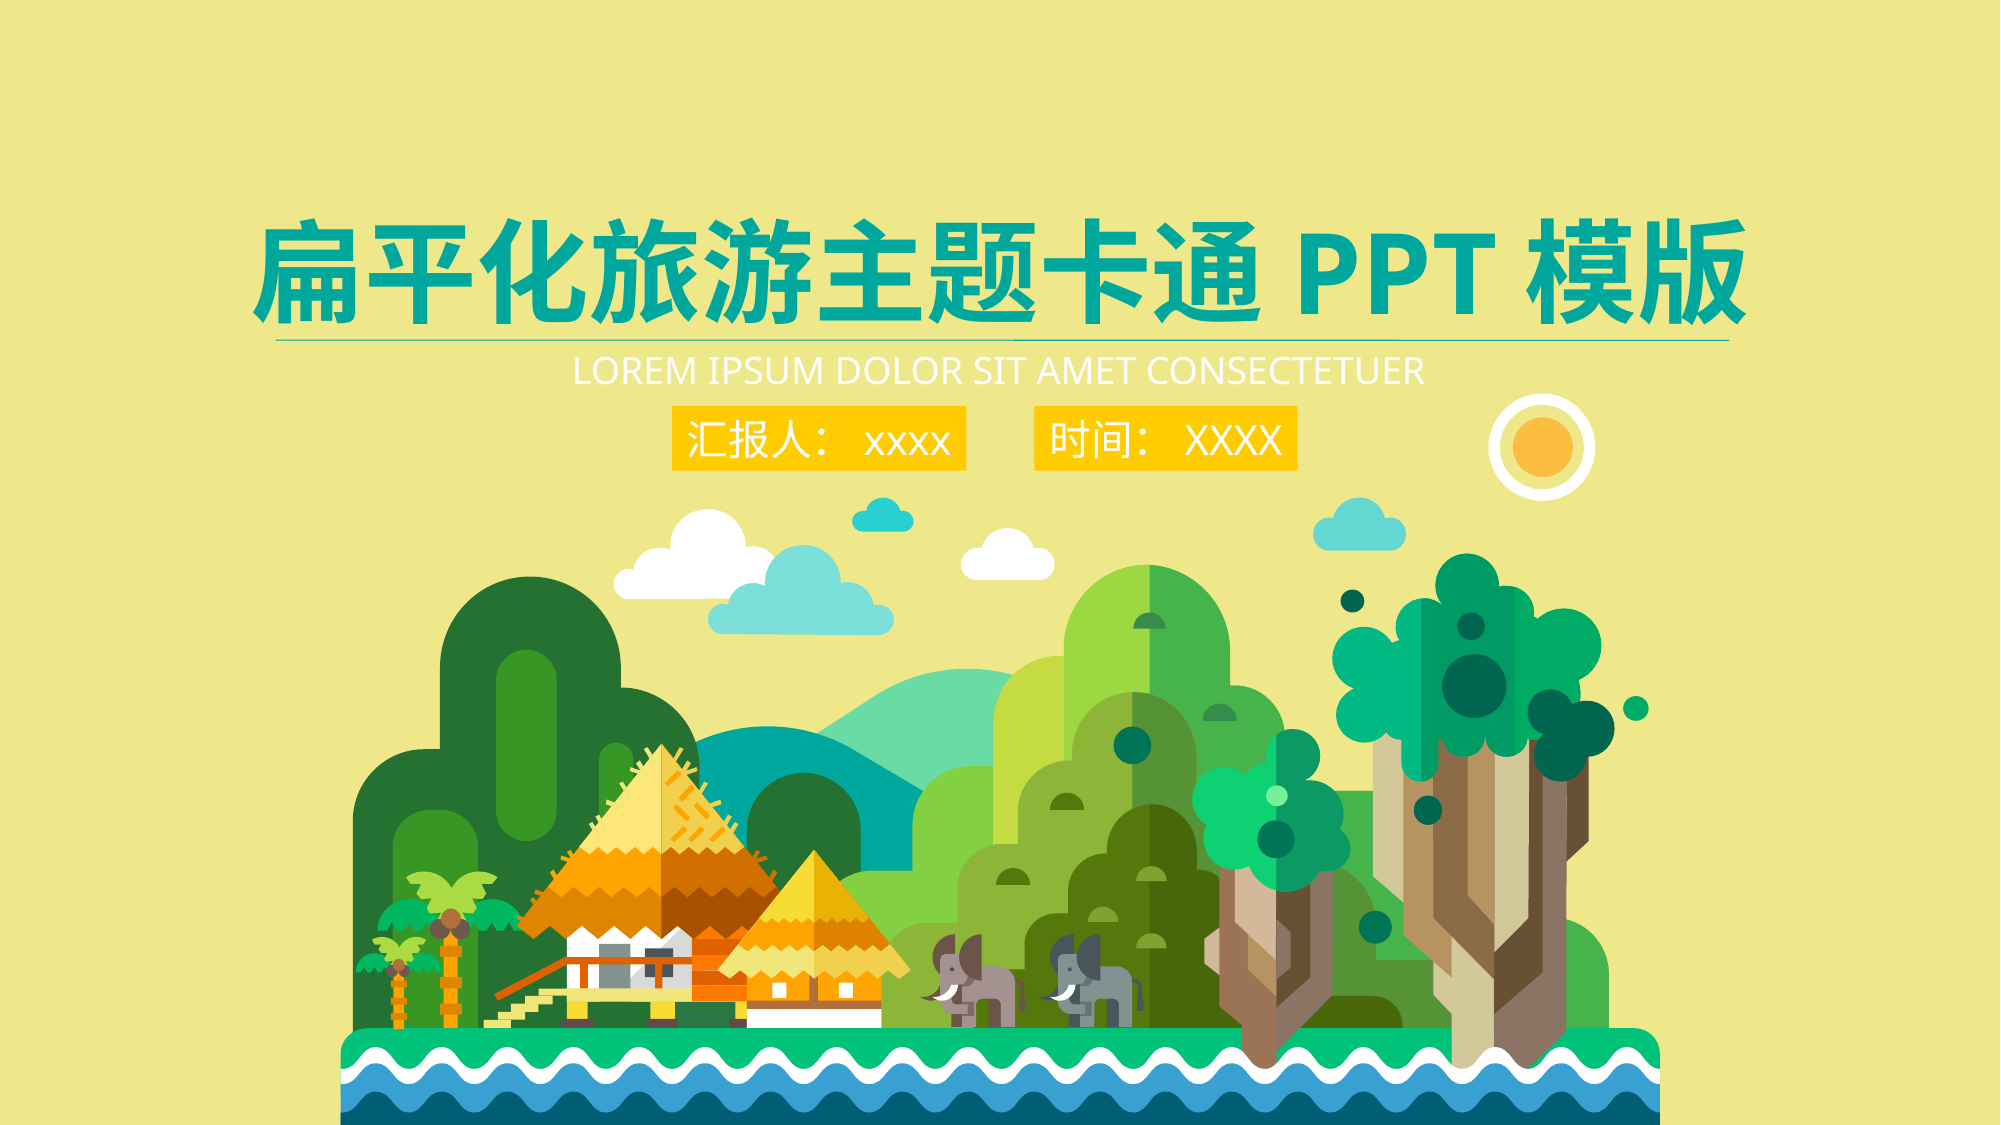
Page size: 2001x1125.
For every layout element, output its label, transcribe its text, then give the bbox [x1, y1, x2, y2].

text_box [1457, 612, 1485, 641]
text_box [385, 964, 399, 978]
text_box [661, 743, 745, 855]
text_box [681, 767, 698, 777]
text_box [708, 545, 894, 636]
text_box [735, 1002, 746, 1018]
text_box [746, 1009, 882, 1028]
text_box [695, 927, 724, 939]
text_box [962, 977, 974, 987]
text_box [993, 655, 1063, 844]
text_box [746, 971, 809, 1000]
text_box [1106, 999, 1118, 1028]
text_box [1057, 954, 1086, 996]
text_box [932, 984, 958, 1001]
text_box [664, 770, 682, 787]
text_box [960, 528, 1055, 581]
text_box [729, 1018, 746, 1028]
text_box [1192, 733, 1277, 891]
text_box [765, 869, 778, 888]
text_box [371, 936, 399, 964]
text_box [440, 945, 462, 957]
text_box [1038, 985, 1057, 1001]
text_box [1277, 1028, 1451, 1068]
text_box [566, 849, 577, 860]
text_box [663, 965, 674, 978]
text_box [566, 1002, 588, 1018]
text_box [1049, 984, 1076, 1001]
text_box [560, 855, 579, 866]
text_box [814, 917, 891, 952]
text_box [977, 999, 988, 1028]
text_box [1467, 742, 1494, 925]
text_box [1372, 734, 1403, 903]
text_box [458, 924, 479, 1028]
text_box [599, 965, 631, 988]
text_box [1433, 938, 1494, 1068]
text_box [696, 726, 923, 871]
text_box [566, 988, 692, 1002]
text_box 汇报人：xxxx [671, 406, 967, 471]
text_box [1335, 790, 1429, 959]
text_box [533, 889, 552, 900]
text_box [619, 781, 632, 799]
text_box [443, 1015, 458, 1028]
text_box [1202, 703, 1237, 721]
text_box [443, 957, 458, 977]
text_box [691, 955, 728, 971]
text_box [1403, 773, 1452, 978]
text_box [911, 766, 993, 925]
text_box [717, 943, 814, 979]
text_box [818, 971, 882, 1000]
text_box [494, 957, 692, 1001]
text_box [759, 850, 814, 923]
text_box [996, 867, 1031, 885]
text_box [1080, 966, 1133, 1028]
text_box [588, 822, 603, 841]
text_box [680, 760, 691, 772]
text_box [393, 1005, 404, 1013]
text_box [644, 965, 655, 978]
text_box [1049, 792, 1085, 810]
text_box [661, 887, 780, 940]
text_box [496, 649, 557, 842]
text_box 扁平化旅游主题卡通PPT模版 [236, 194, 1765, 345]
text_box [1113, 726, 1152, 765]
text_box [1049, 934, 1074, 974]
text_box [1512, 417, 1573, 478]
text_box [440, 908, 461, 929]
text_box [440, 977, 462, 989]
text_box [629, 767, 648, 777]
text_box [529, 897, 544, 915]
text_box [516, 915, 535, 925]
text_box [646, 1018, 678, 1028]
text_box [1276, 884, 1311, 1008]
text_box [631, 965, 655, 988]
text_box [599, 742, 634, 818]
text_box [1009, 804, 1149, 1028]
text_box [580, 960, 588, 989]
text_box [1433, 740, 1494, 980]
text_box [817, 668, 1012, 790]
text_box [1567, 919, 1609, 1028]
text_box [588, 965, 599, 988]
text_box [377, 899, 439, 931]
text_box 时间：XXXX [1034, 406, 1298, 471]
text_box [675, 1002, 735, 1028]
text_box [451, 919, 471, 940]
text_box [920, 984, 940, 1001]
text_box [1219, 867, 1277, 1068]
text_box [720, 814, 732, 828]
text_box [1567, 757, 1589, 862]
text_box [1136, 866, 1167, 882]
text_box [814, 849, 869, 923]
text_box [510, 1003, 539, 1012]
text_box [852, 497, 914, 532]
text_box [959, 934, 982, 981]
text_box [421, 899, 430, 904]
text_box [1070, 985, 1080, 1004]
text_box [738, 919, 814, 952]
text_box [840, 870, 911, 942]
text_box [1150, 565, 1285, 780]
text_box [605, 799, 624, 810]
text_box [1257, 820, 1295, 859]
text_box [814, 944, 911, 979]
text_box [1623, 696, 1649, 721]
text_box [650, 1002, 675, 1018]
text_box [390, 997, 407, 1005]
text_box [1333, 868, 1451, 1028]
text_box [516, 886, 661, 940]
text_box [952, 985, 961, 1004]
text_box LOREM IPSUM DOLOR SIT AMET CONSECTETUER [556, 341, 1441, 400]
text_box [1132, 691, 1219, 876]
text_box [882, 692, 1132, 1028]
text_box [961, 966, 1016, 1028]
text_box [951, 1014, 961, 1027]
text_box [962, 1001, 975, 1016]
text_box [340, 1028, 1242, 1068]
text_box [631, 965, 642, 976]
text_box [678, 784, 695, 802]
text_box [688, 826, 705, 843]
text_box [1527, 689, 1615, 782]
text_box [635, 760, 647, 772]
text_box [1332, 598, 1421, 782]
text_box [1494, 740, 1543, 1014]
text_box [548, 847, 661, 898]
text_box [1493, 776, 1567, 1068]
text_box [709, 826, 727, 843]
text_box [407, 953, 442, 973]
text_box [443, 989, 458, 1003]
text_box [1275, 871, 1334, 1054]
text_box [1488, 393, 1596, 501]
text_box [392, 809, 479, 903]
text_box [340, 1047, 1660, 1084]
text_box [447, 871, 498, 920]
text_box [392, 958, 405, 972]
text_box [406, 871, 452, 919]
text_box [566, 965, 580, 988]
text_box [464, 899, 522, 931]
text_box [398, 964, 410, 978]
text_box [1204, 927, 1219, 975]
text_box [1018, 999, 1026, 1011]
text_box [1413, 795, 1443, 825]
text_box [1442, 654, 1507, 718]
text_box [932, 934, 956, 975]
text_box [549, 869, 563, 888]
text_box [1015, 978, 1025, 999]
text_box [1530, 1028, 1660, 1068]
text_box [660, 928, 691, 957]
text_box [595, 814, 608, 832]
text_box [671, 747, 684, 765]
text_box [988, 999, 1000, 1028]
text_box [644, 948, 674, 957]
text_box [440, 1003, 462, 1015]
text_box [392, 924, 443, 1028]
text_box [661, 847, 777, 898]
text_box [352, 576, 700, 1032]
text_box [599, 943, 631, 957]
text_box [1247, 935, 1277, 997]
text_box [1302, 995, 1403, 1028]
text_box [525, 995, 553, 1005]
text_box [393, 974, 404, 980]
text_box [703, 799, 722, 810]
text_box [390, 980, 407, 988]
text_box [538, 988, 566, 996]
text_box [1276, 729, 1351, 892]
text_box [663, 965, 691, 988]
text_box [1234, 867, 1277, 960]
text_box [390, 1013, 407, 1020]
text_box [355, 953, 391, 973]
text_box [748, 855, 768, 866]
text_box [746, 976, 882, 1009]
text_box [429, 918, 451, 940]
text_box [1313, 497, 1406, 551]
text_box [561, 1018, 594, 1028]
text_box [940, 954, 968, 995]
text_box [443, 932, 458, 945]
text_box [1266, 785, 1288, 807]
text_box [940, 998, 968, 1014]
text_box [691, 971, 746, 985]
text_box [1137, 999, 1144, 1011]
text_box [750, 849, 761, 860]
text_box [1080, 977, 1093, 987]
text_box [340, 1063, 1660, 1112]
text_box [728, 927, 748, 939]
text_box [397, 936, 427, 965]
text_box [613, 509, 774, 600]
text_box [643, 747, 658, 765]
text_box [772, 982, 787, 998]
text_box [340, 1091, 1660, 1125]
text_box [1494, 740, 1530, 953]
text_box [693, 802, 710, 820]
text_box [1132, 978, 1142, 1006]
text_box [579, 744, 661, 855]
text_box [497, 1011, 526, 1020]
text_box [1057, 998, 1086, 1014]
text_box [1358, 910, 1392, 944]
text_box [1080, 1001, 1092, 1016]
text_box [1133, 612, 1166, 629]
text_box [393, 1020, 404, 1030]
text_box [1340, 589, 1365, 613]
text_box [691, 939, 741, 955]
text_box [1087, 906, 1119, 922]
text_box [655, 960, 663, 989]
text_box [1421, 553, 1516, 782]
text_box [746, 772, 861, 890]
text_box [670, 826, 688, 843]
text_box [695, 781, 709, 799]
text_box [1149, 804, 1242, 1028]
text_box [838, 982, 853, 998]
text_box [725, 822, 739, 841]
text_box [1068, 1014, 1080, 1027]
text_box [1515, 586, 1602, 755]
text_box [691, 985, 746, 1002]
text_box [1063, 564, 1150, 760]
text_box [1076, 934, 1101, 981]
text_box [1276, 919, 1291, 980]
text_box [673, 804, 691, 822]
text_box [1136, 933, 1167, 949]
text_box [393, 988, 404, 997]
text_box [483, 1019, 511, 1028]
text_box [566, 927, 679, 957]
